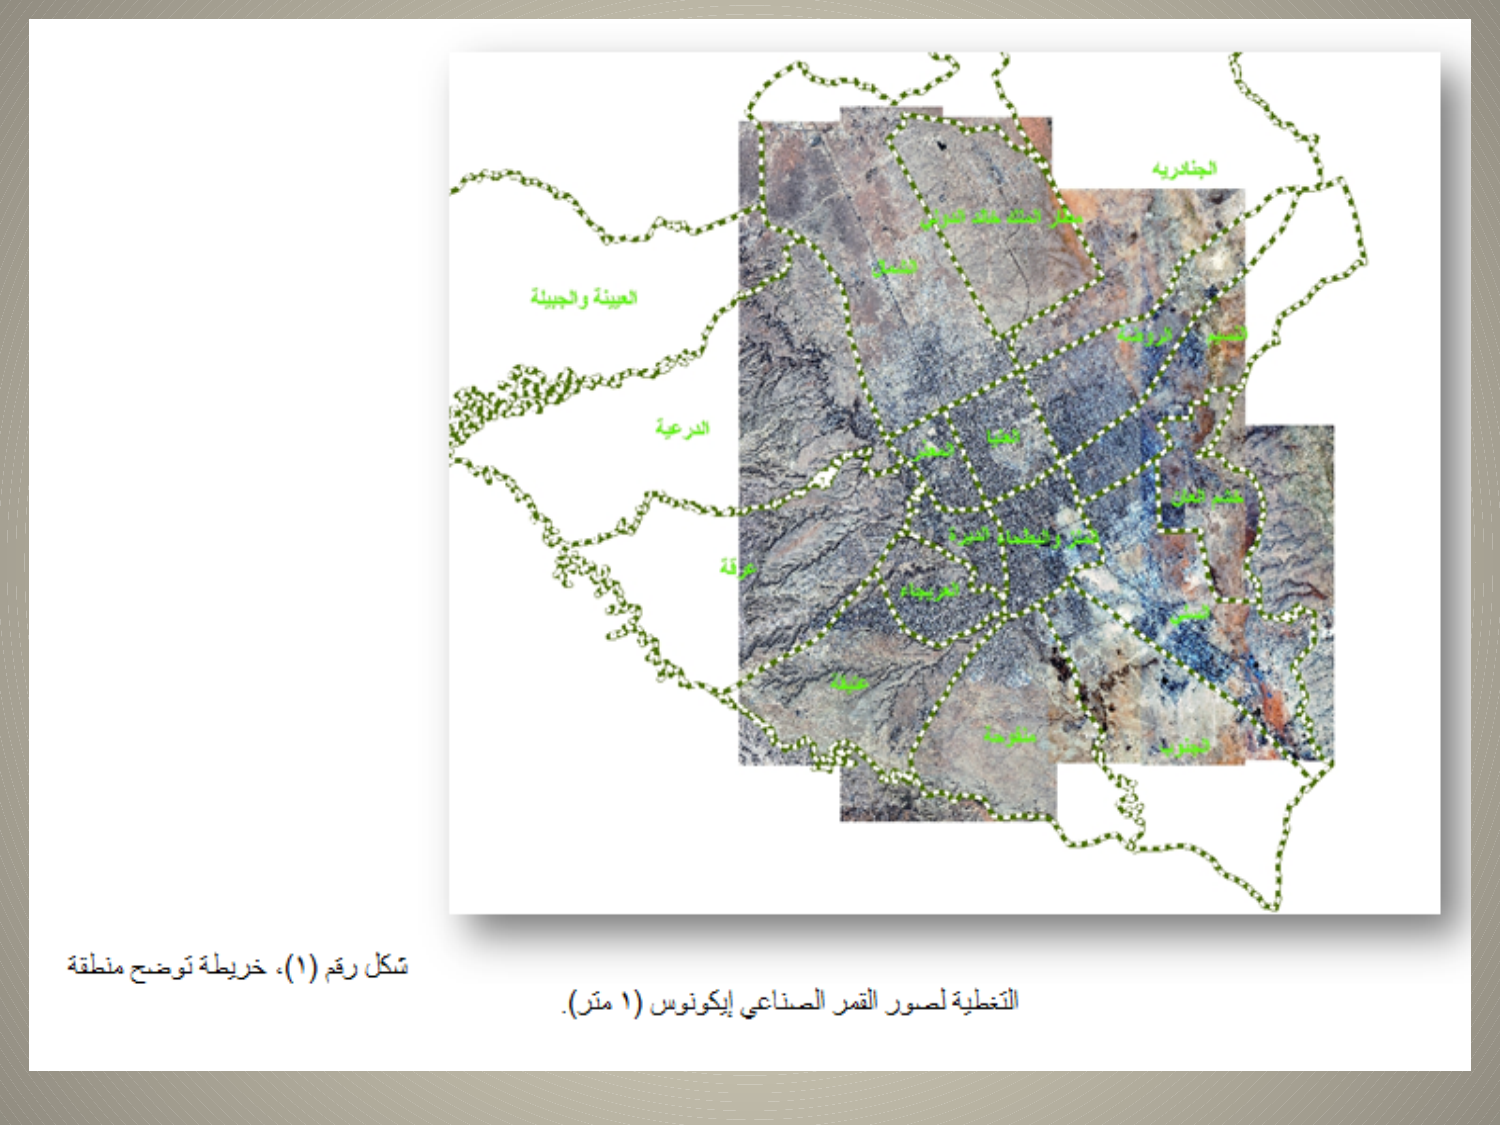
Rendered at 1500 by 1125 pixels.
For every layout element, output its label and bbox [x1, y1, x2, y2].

picture [29, 18, 1471, 1071]
